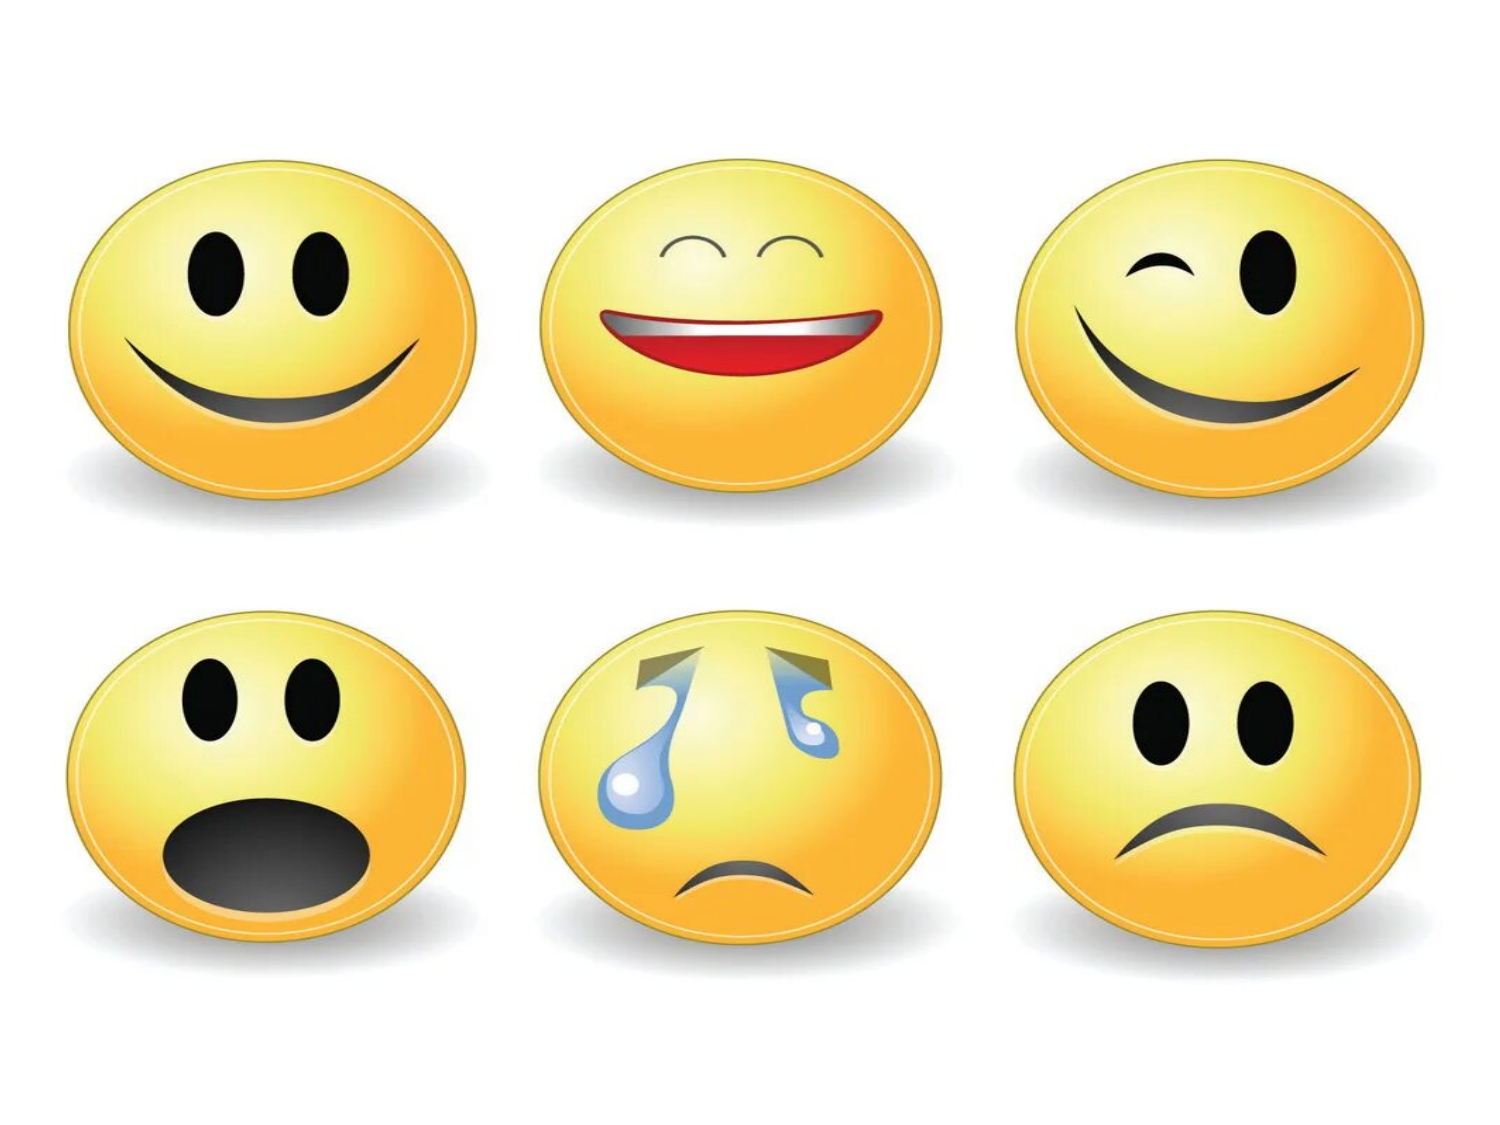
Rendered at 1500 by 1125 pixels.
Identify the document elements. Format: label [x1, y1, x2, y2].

picture [43, 140, 1454, 985]
